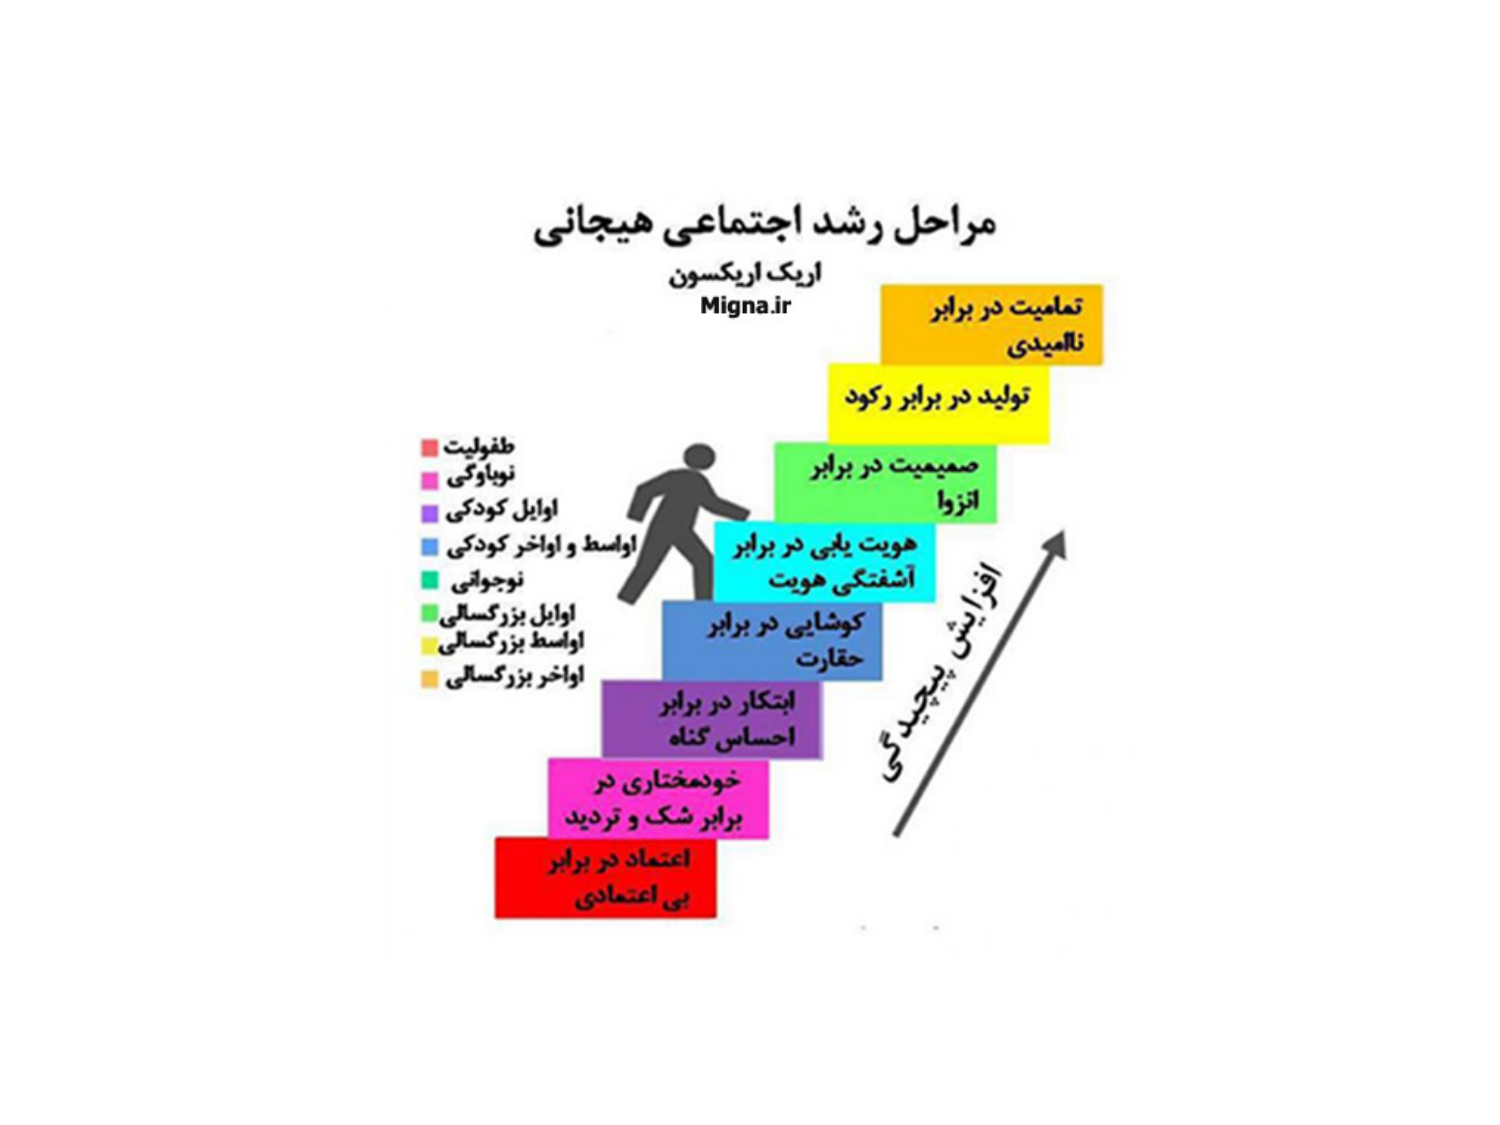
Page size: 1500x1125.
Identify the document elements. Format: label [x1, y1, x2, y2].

list [383, 172, 1135, 961]
